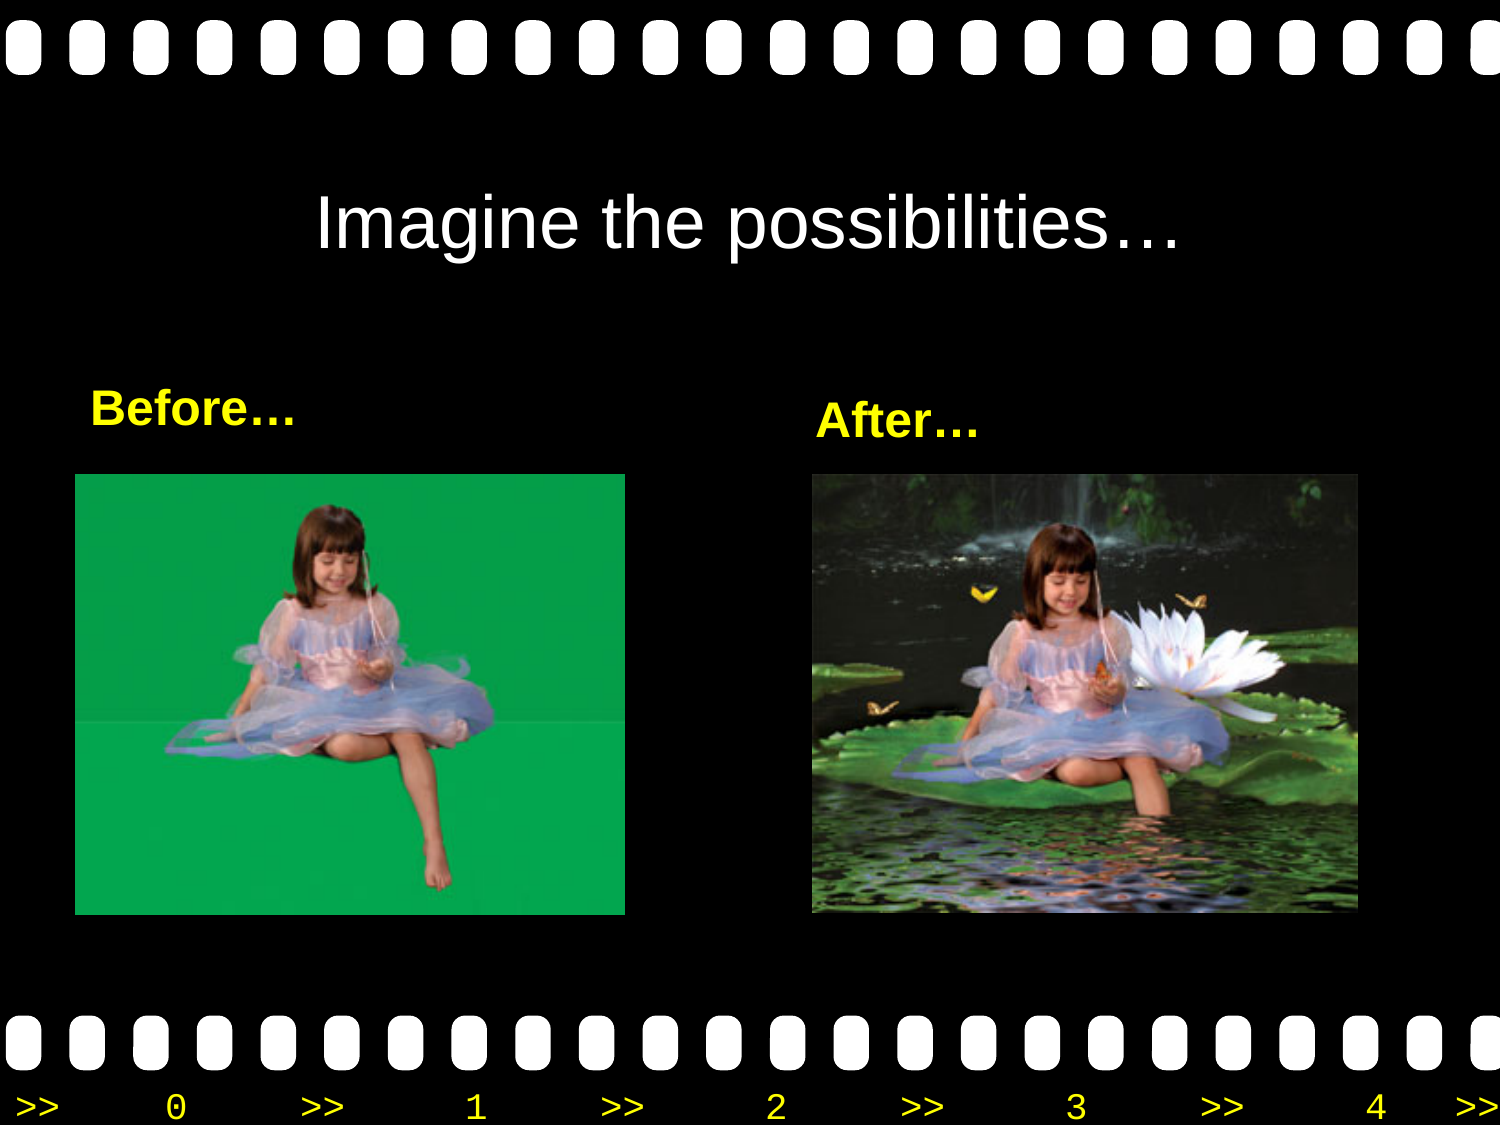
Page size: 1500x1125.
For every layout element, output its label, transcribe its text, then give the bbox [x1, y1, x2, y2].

list Before… [74, 337, 738, 443]
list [812, 474, 1358, 913]
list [74, 474, 626, 916]
list After… [799, 349, 1464, 456]
title Imagine the possibilities… [74, 137, 1426, 301]
